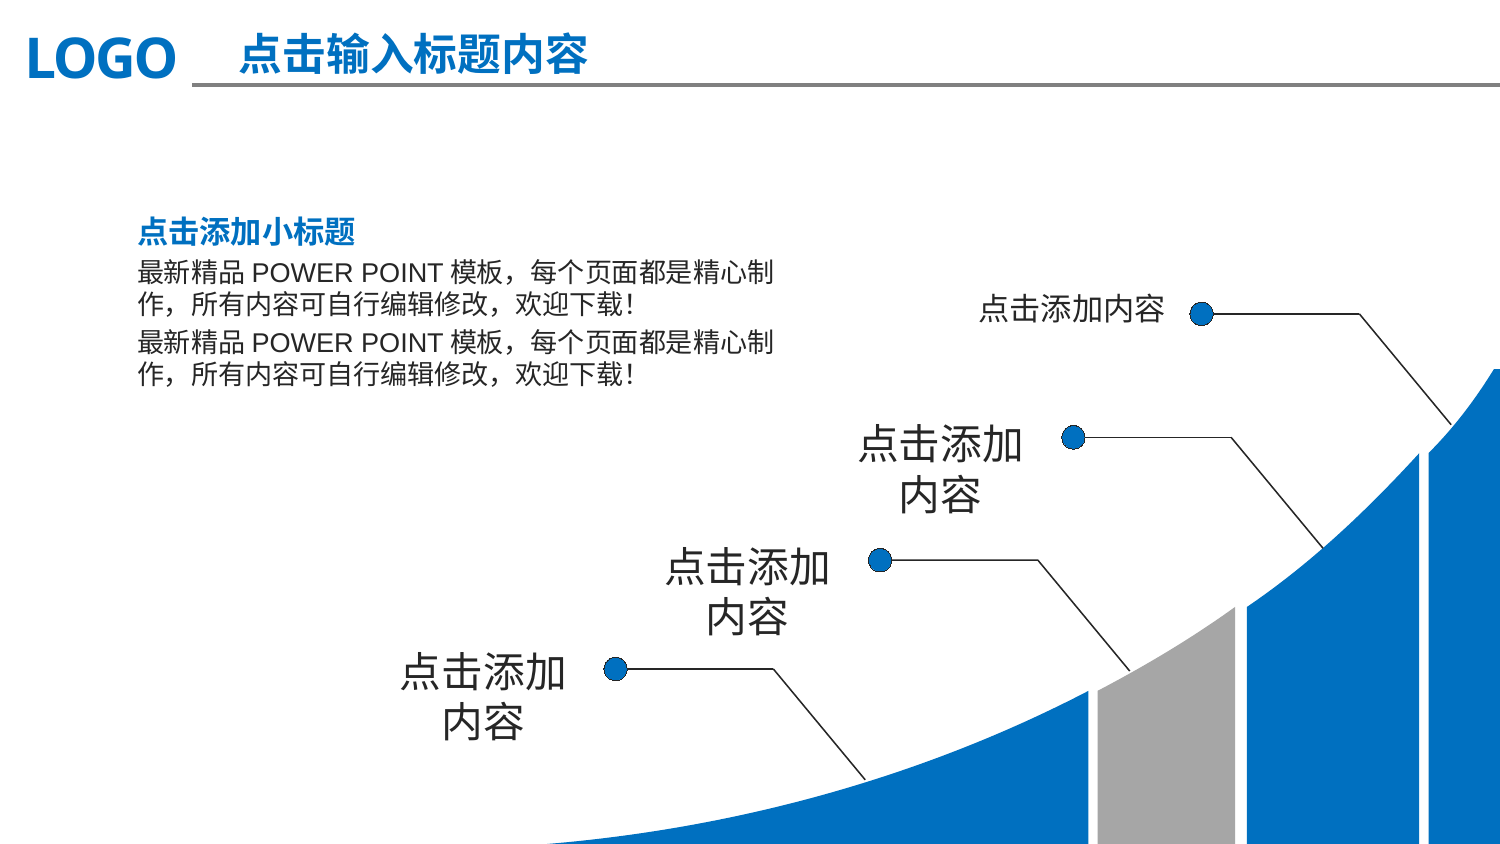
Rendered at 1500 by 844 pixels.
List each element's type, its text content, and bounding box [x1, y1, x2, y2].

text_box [603, 656, 866, 781]
text_box 点击添加内容 [367, 640, 497, 752]
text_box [502, 368, 1500, 844]
text_box 点击输入标题内容 [211, 20, 617, 85]
text_box 点击添加内容 [956, 283, 1188, 332]
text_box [1061, 425, 1324, 549]
text_box 点击添加小标题 最新精品POWER POINT模板，每个页面都是精心制作，所有内容可自行编辑修改，欢迎下载！ 最新精品POWER POINT模板，每个页面都是精心制作，所有内容可自行编辑修改，欢迎下载！ [125, 206, 786, 413]
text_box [1189, 301, 1452, 425]
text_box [868, 548, 1130, 672]
